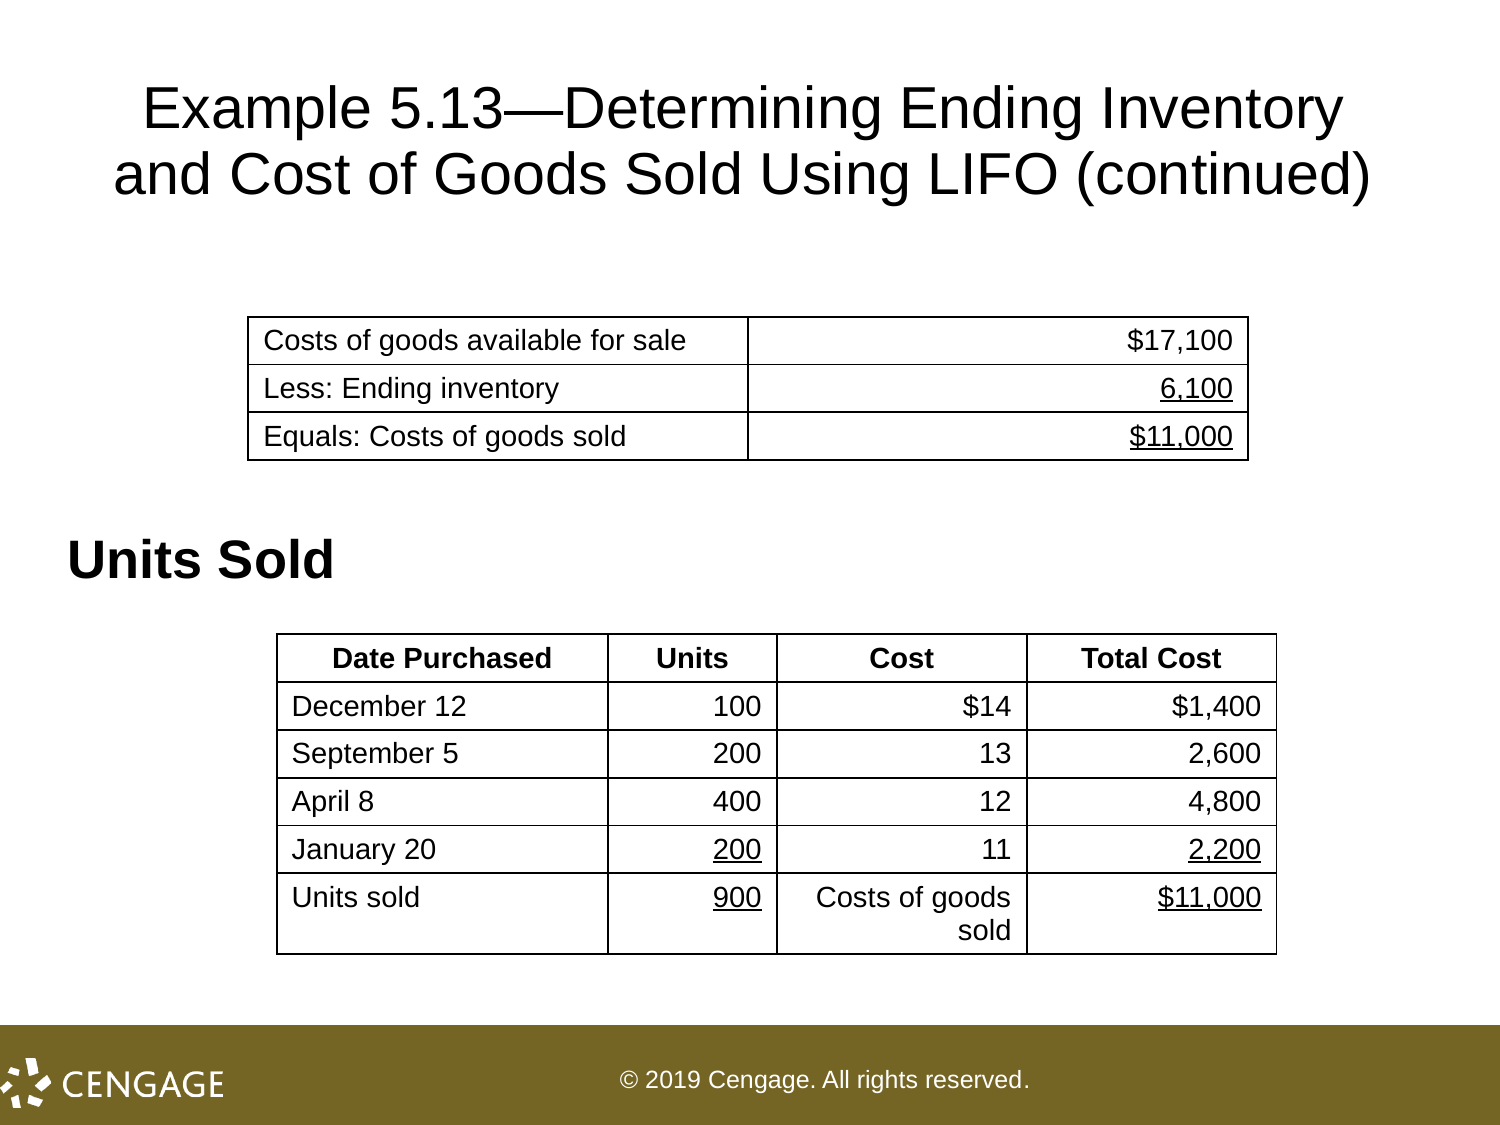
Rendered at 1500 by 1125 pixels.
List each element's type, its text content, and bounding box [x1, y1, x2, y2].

table_cell September 5 [278, 731, 607, 777]
table_cell $14 [778, 683, 1026, 729]
table_cell $11,000 [1028, 874, 1276, 953]
table_cell 200 [609, 826, 776, 872]
table_cell 2,600 [1028, 731, 1276, 777]
picture [0, 1058, 223, 1108]
table_cell 4,800 [1028, 779, 1276, 825]
table_header Cost [778, 635, 1026, 681]
title Example 5.13—Determining Ending Inventory and Cost of Goods Sold Using LIFO (continued) [85, 58, 1403, 224]
table_cell 11 [778, 826, 1026, 872]
table_cell January 20 [278, 826, 607, 872]
table_cell 13 [778, 731, 1026, 777]
table_cell 200 [609, 731, 776, 777]
table_cell 100 [609, 683, 776, 729]
table_cell 6,100 [749, 365, 1247, 411]
table_cell 2,200 [1028, 826, 1276, 872]
table_cell $1,400 [1028, 683, 1276, 729]
table_cell 400 [609, 779, 776, 825]
list Units Sold [52, 522, 1462, 601]
table_cell April 8 [278, 779, 607, 825]
table_cell $11,000 [749, 413, 1247, 459]
table_header Units [609, 635, 776, 681]
table_cell Costs of goods sold [778, 874, 1026, 953]
table_cell Less: Ending inventory [249, 365, 747, 411]
table_cell Units sold [278, 874, 607, 953]
table_header $17,100 [749, 318, 1247, 364]
table_cell Equals: Costs of goods sold [249, 413, 747, 459]
table_header Date Purchased [278, 635, 607, 681]
table_header Total Cost [1028, 635, 1276, 681]
table_cell 12 [778, 779, 1026, 825]
table_header Costs of goods available for sale [249, 318, 747, 364]
table_cell 900 [609, 874, 776, 953]
table_cell December 12 [278, 683, 607, 729]
